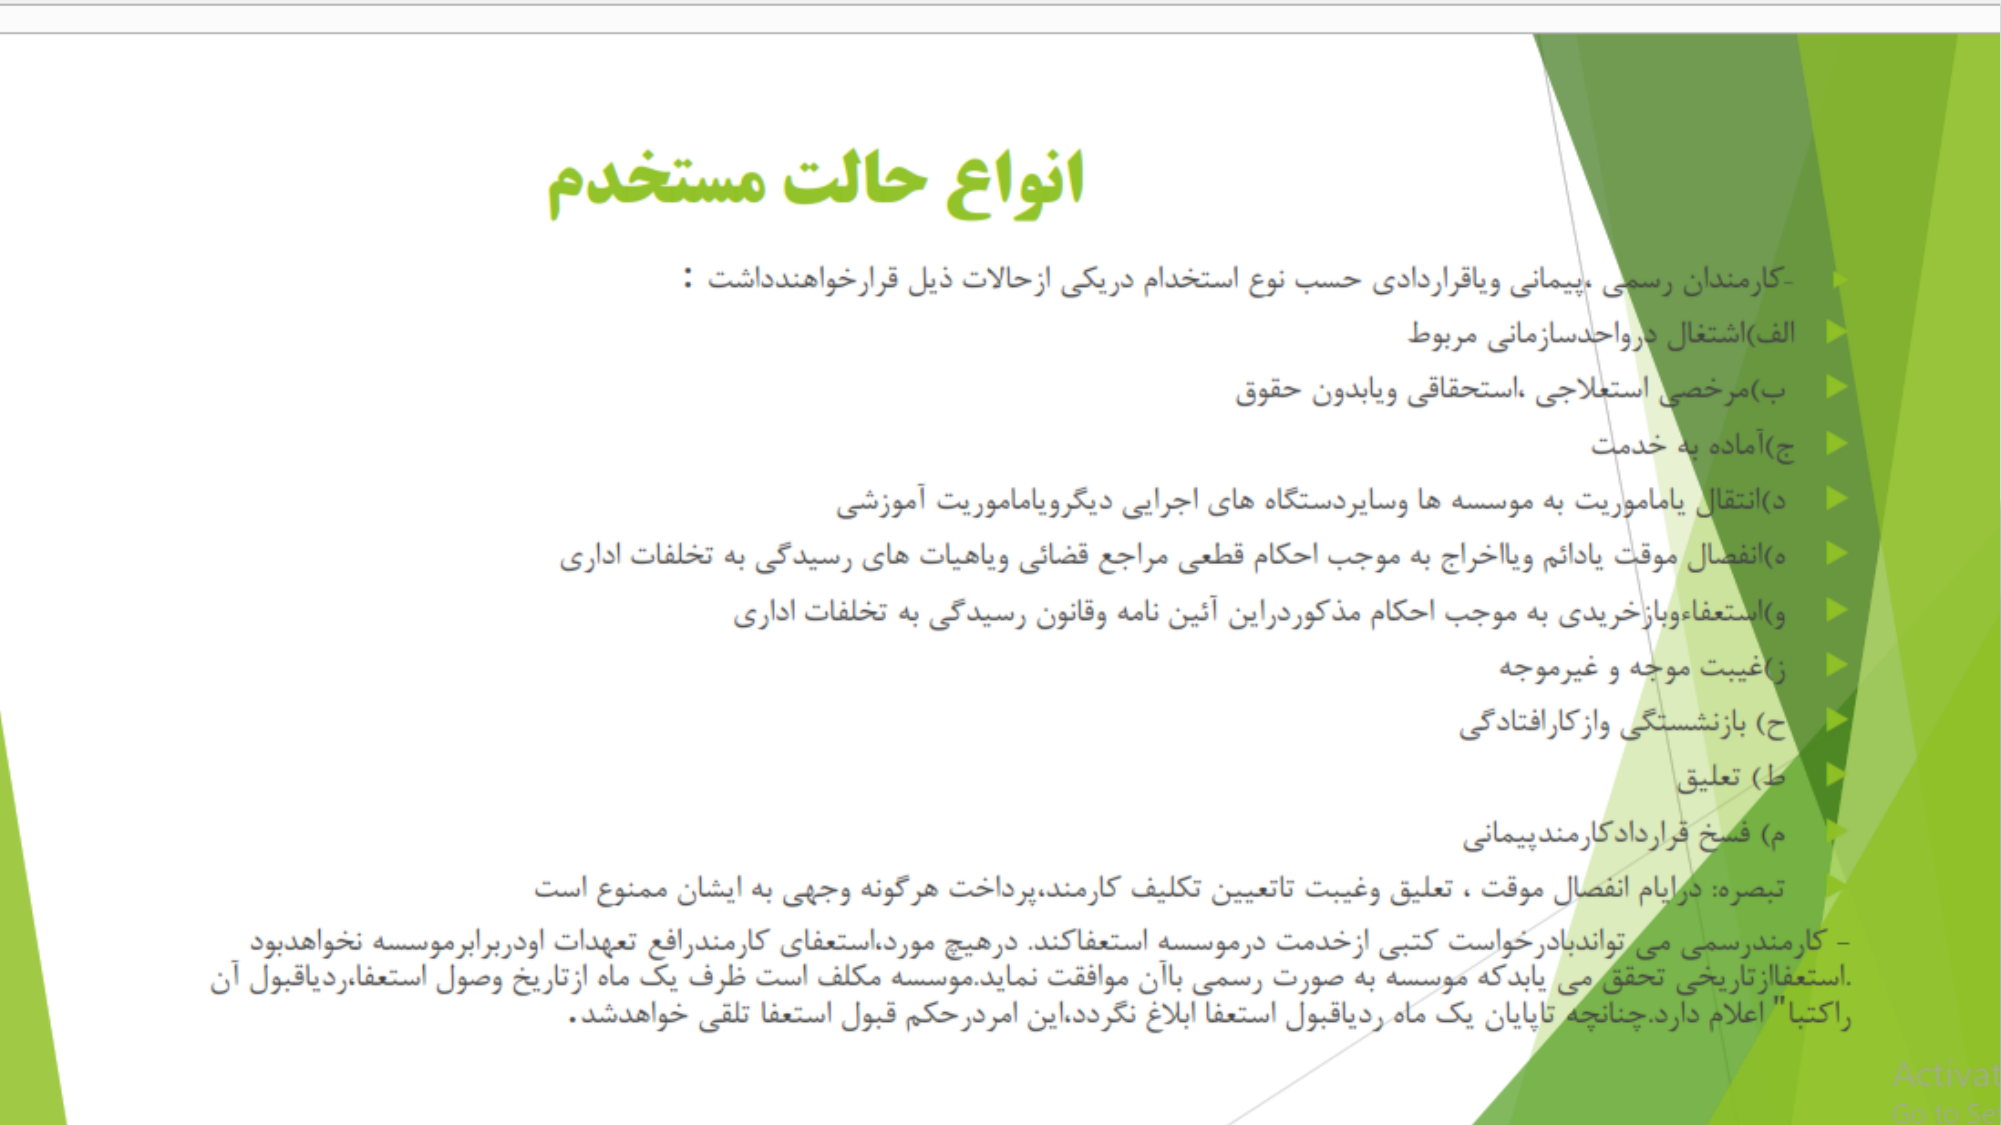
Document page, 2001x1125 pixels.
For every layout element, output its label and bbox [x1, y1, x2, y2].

list [0, 0, 2000, 1125]
